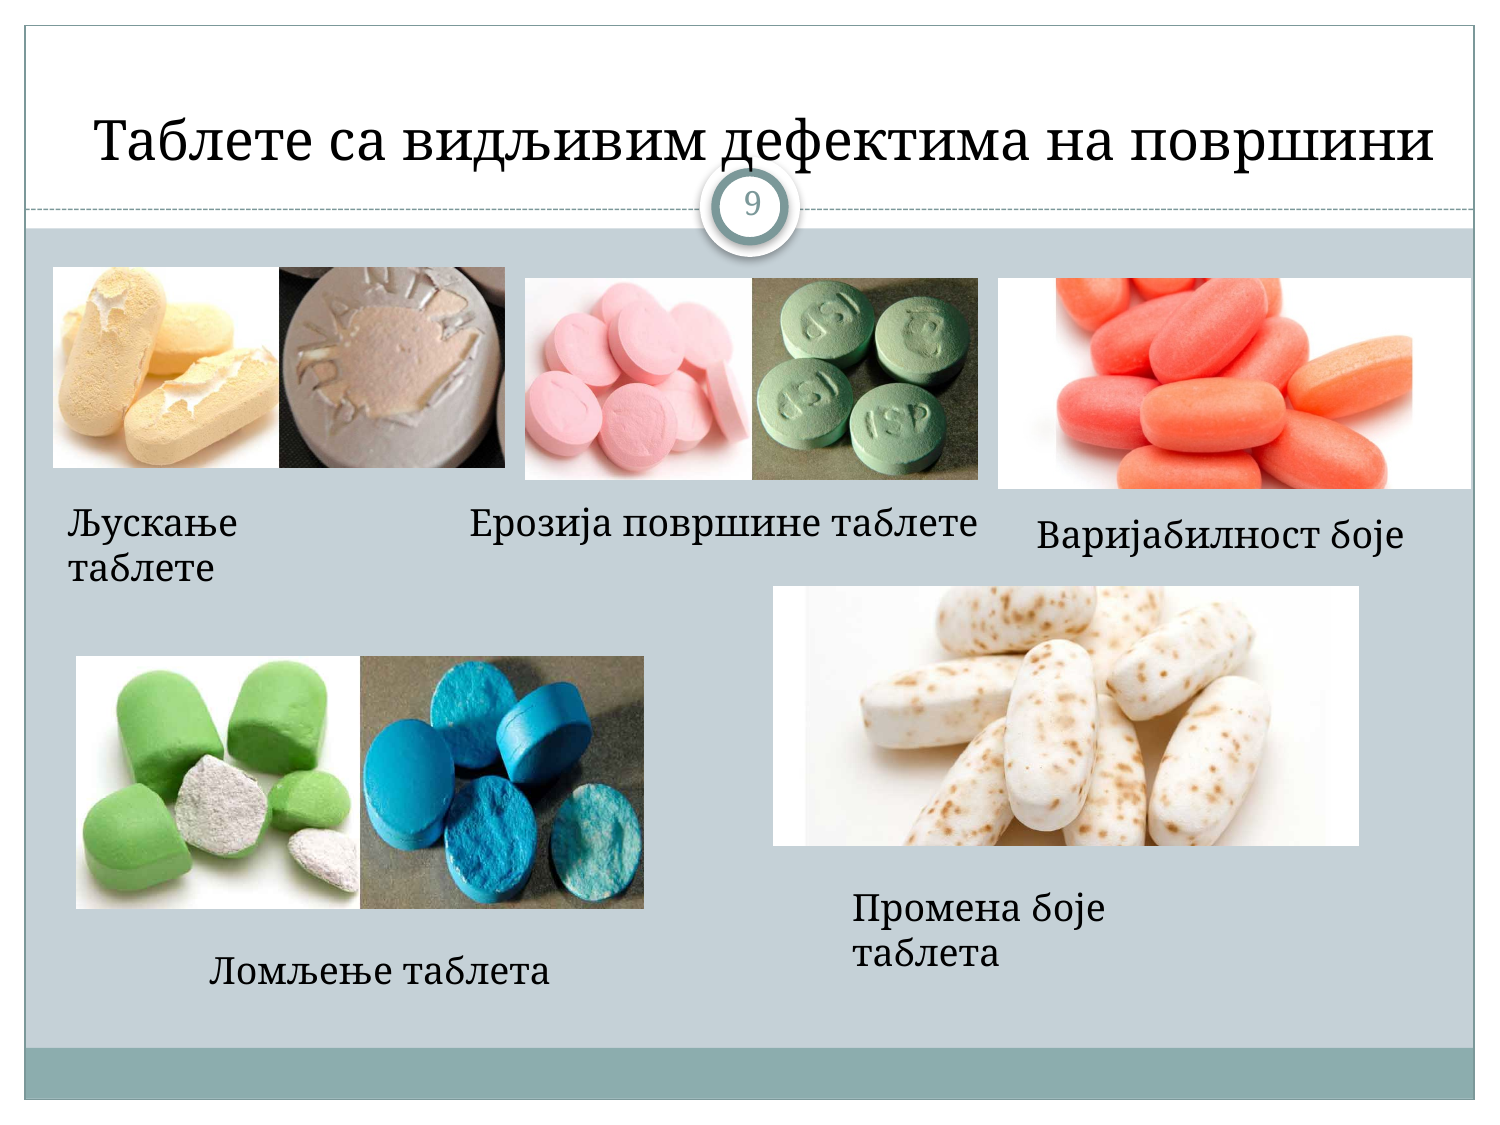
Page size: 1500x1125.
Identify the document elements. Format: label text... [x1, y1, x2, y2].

picture [76, 656, 644, 910]
title Таблете са видљивим дефектима на површини [64, 54, 1465, 179]
picture [997, 278, 1471, 490]
picture [52, 266, 506, 469]
text_box Љускање таблете [53, 491, 396, 597]
text_box Ерозија површине таблете [454, 491, 1022, 552]
picture [525, 278, 978, 480]
text_box Промена боје таблета [837, 877, 1251, 982]
picture [773, 585, 1359, 847]
slide_number 9 [715, 168, 791, 241]
text_box Варијабилност боје [1021, 503, 1424, 564]
text_box Ломљење таблета [194, 939, 621, 1000]
